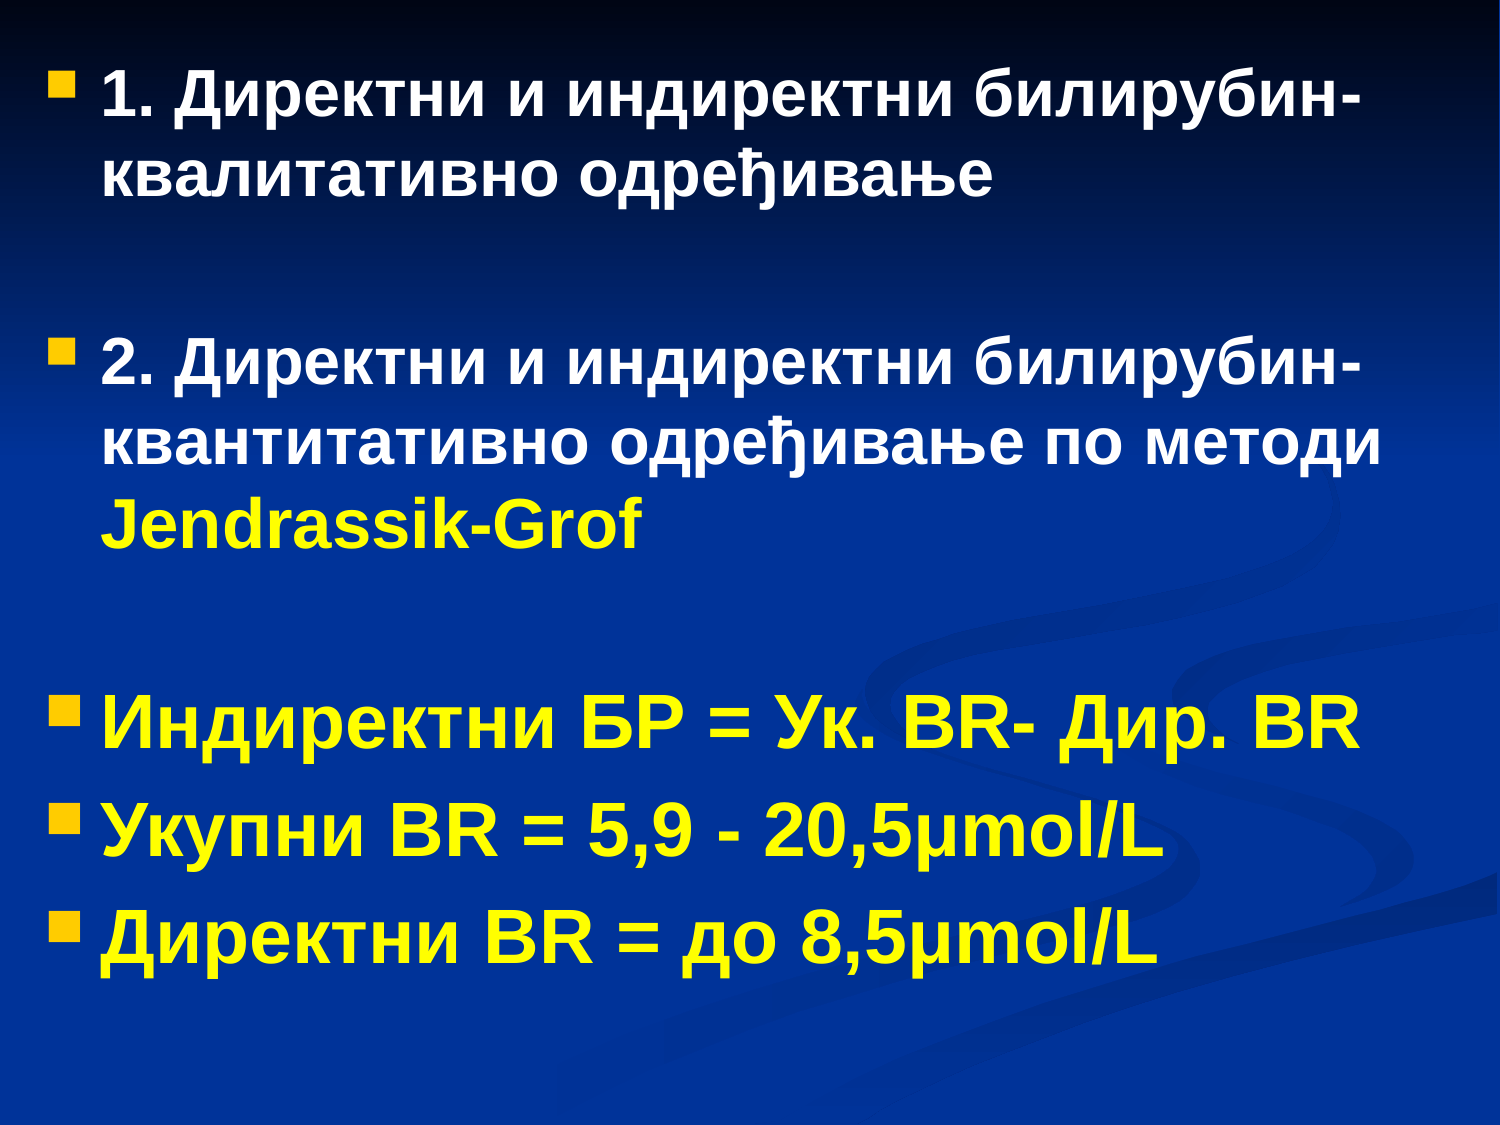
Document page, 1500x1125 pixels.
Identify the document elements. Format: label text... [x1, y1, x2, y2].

list 1. Директни и индиректни билирубин-квалитативно одређивање 2. Директни и индиректни билирубин- квантитативно одређивање по методи Jendrassik-Grof Индиректни БР = Ук. BR- Дир. BR Укупни BR = 5,9 - 20,5μmol/L Директни BR = до 8,5μmol/L [29, 42, 1460, 1083]
